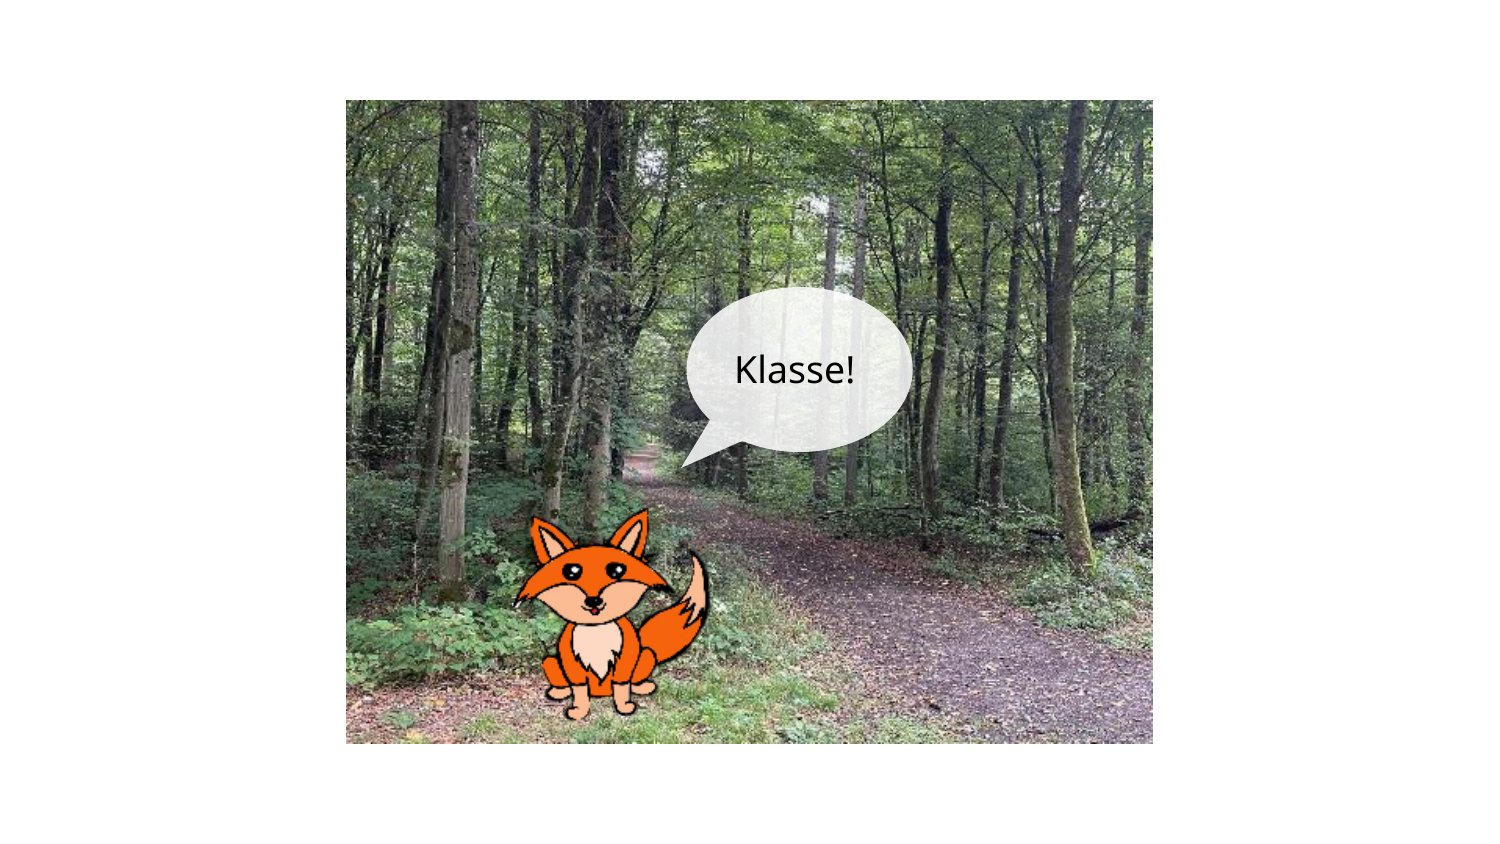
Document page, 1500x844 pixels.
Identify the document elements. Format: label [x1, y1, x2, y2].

text_box [346, 100, 1153, 744]
